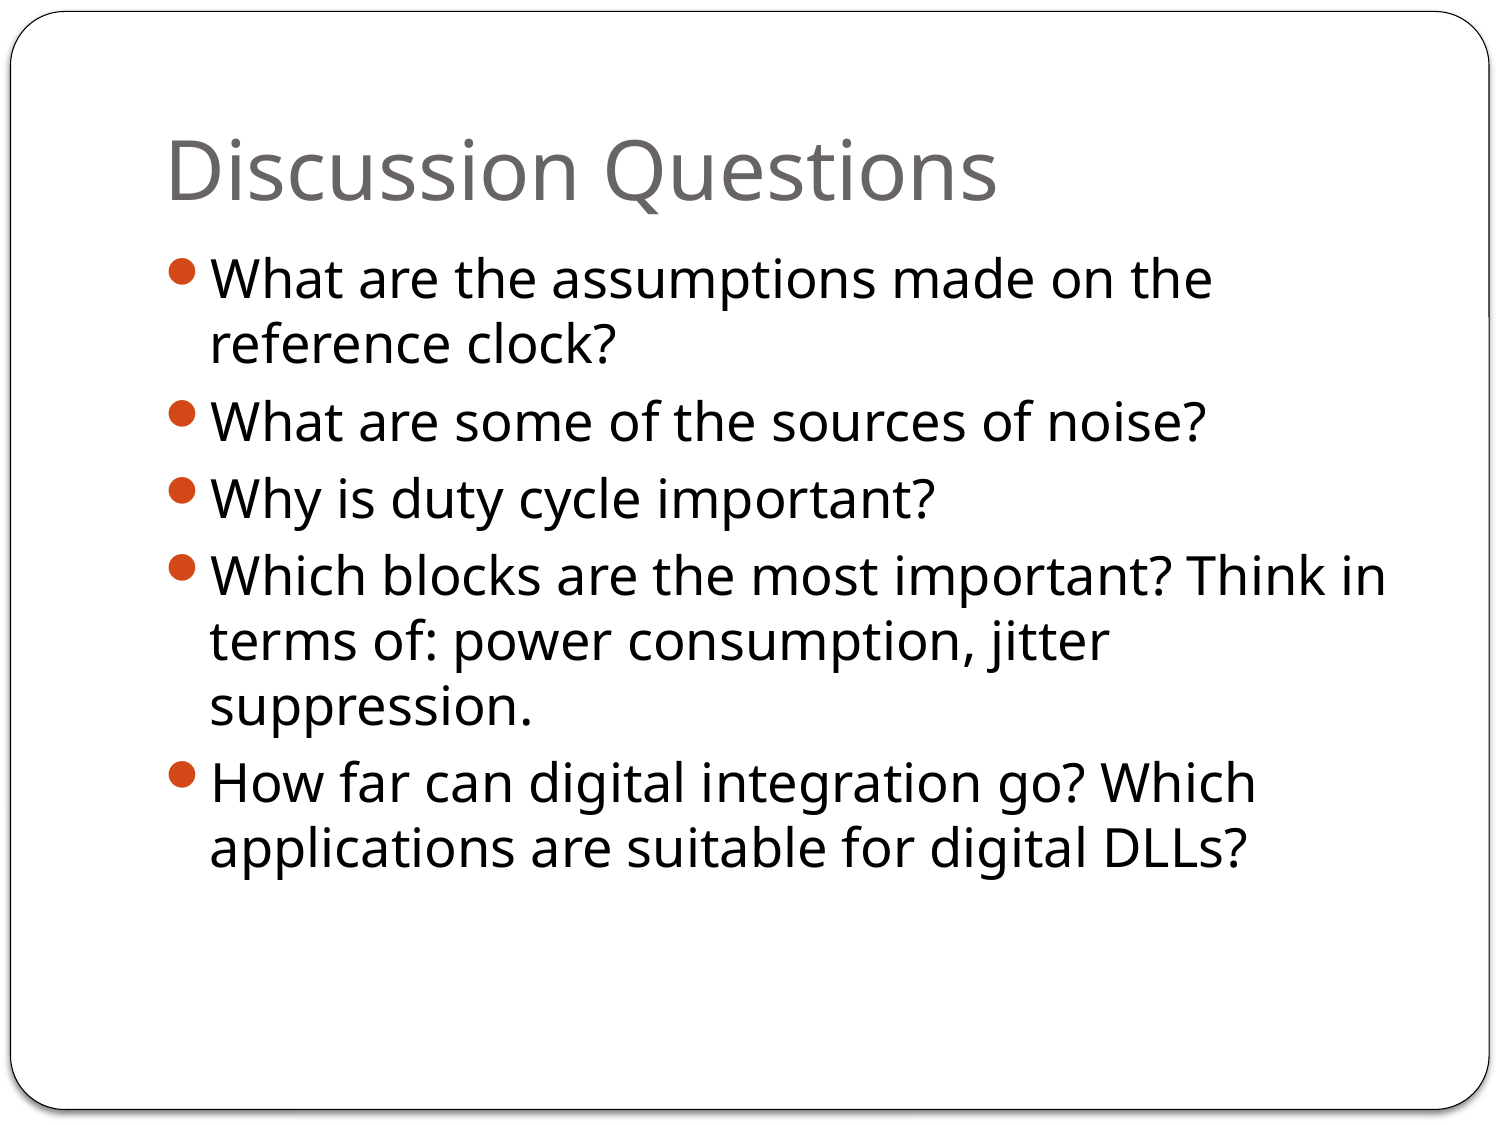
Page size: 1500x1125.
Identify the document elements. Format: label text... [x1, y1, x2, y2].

title Discussion Questions [150, 45, 1425, 233]
list What are the assumptions made on the reference clock? What are some of the sources of noise? Why is duty cycle important? Which blocks are the most important? Think in terms of: power consumption, jitter suppression. How far can digital integration go? Which applications are suitable for digital DLLs? [150, 237, 1425, 988]
